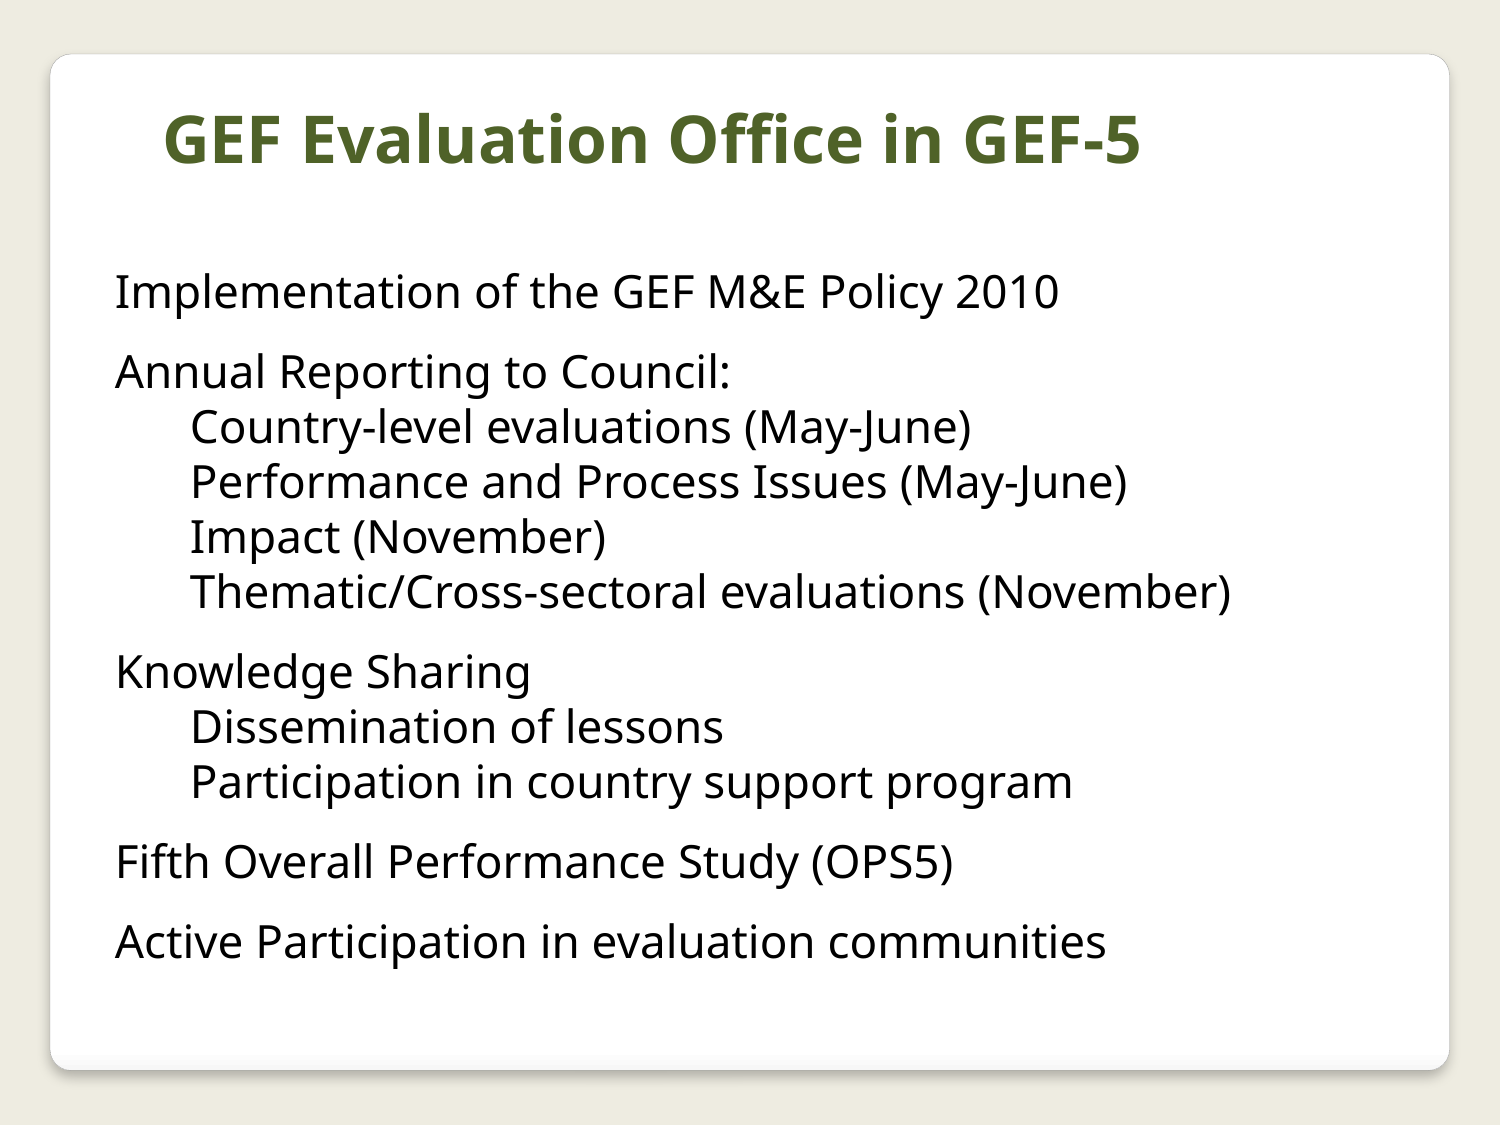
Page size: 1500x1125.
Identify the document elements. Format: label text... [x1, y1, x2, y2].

list Implementation of the GEF M&E Policy 2010 Annual Reporting to Council: Country-level evaluations (May-June) Performance and Process Issues (May-June) Impact (November) Thematic/Cross-sectoral evaluations (November) Knowledge Sharing Dissemination of lessons Participation in country support program Fifth Overall Performance Study (OPS5) Active Participation in evaluation communities [100, 255, 1400, 1047]
text_box GEF Evaluation Office in GEF-5 [147, 89, 1443, 185]
